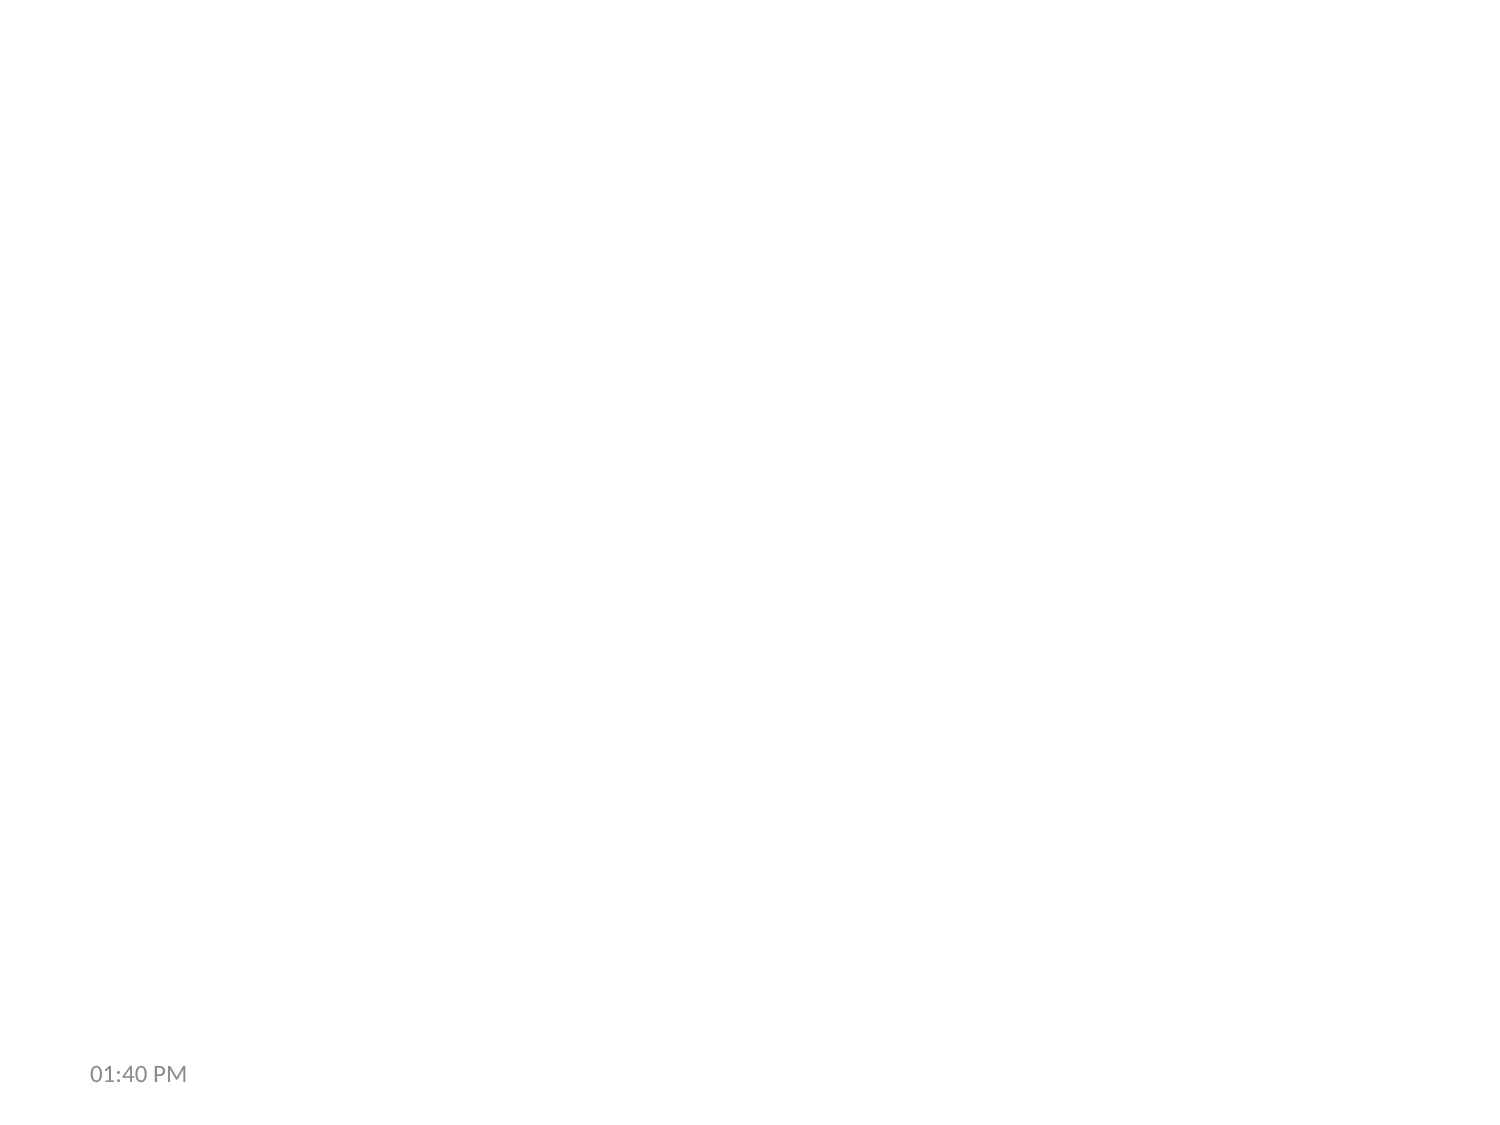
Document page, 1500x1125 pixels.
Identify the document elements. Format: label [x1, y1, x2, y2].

slide_number [75, 1042, 425, 1103]
